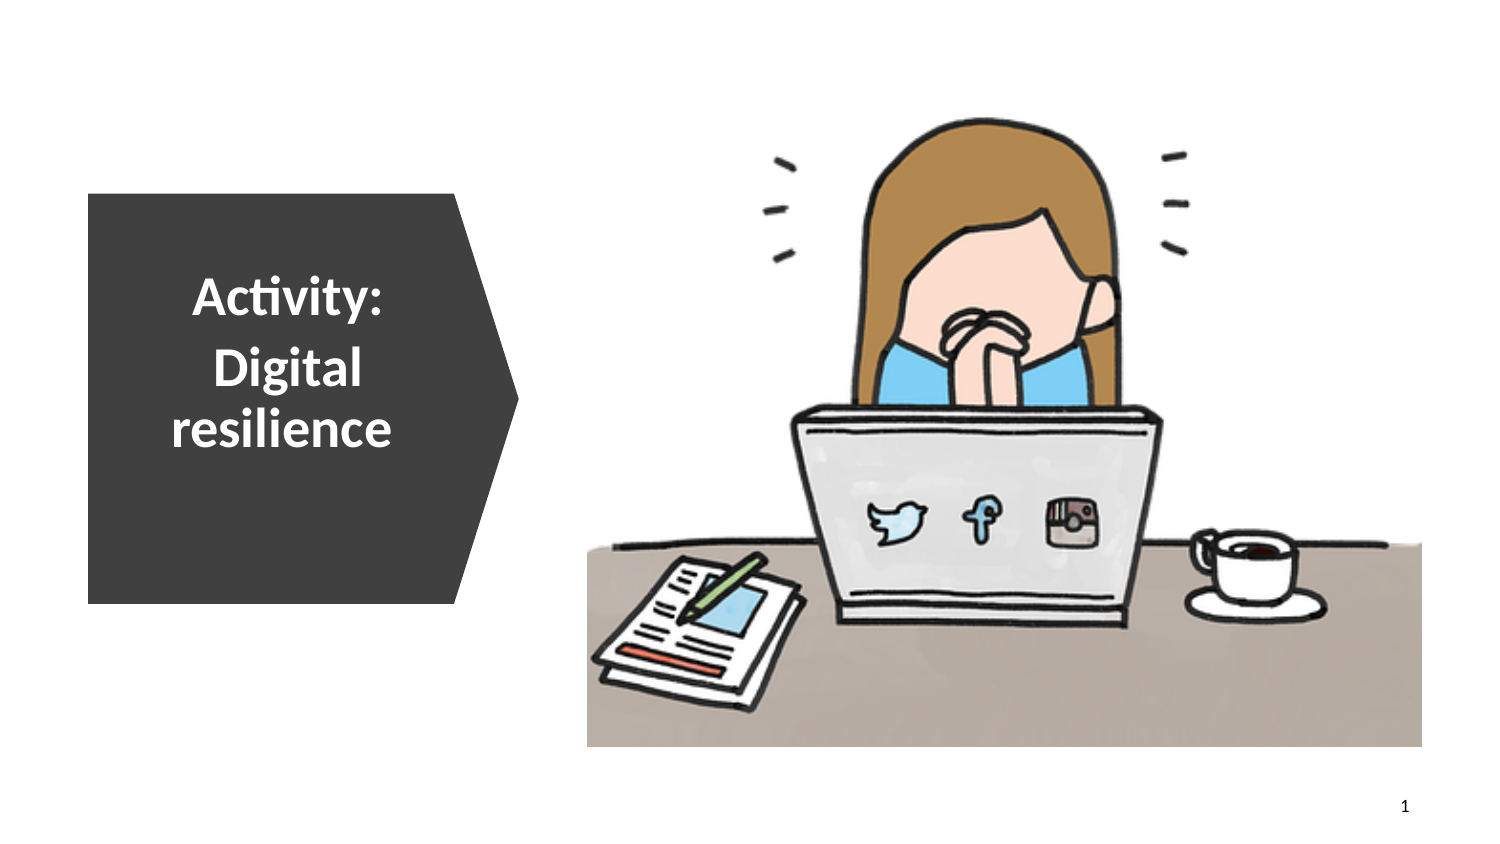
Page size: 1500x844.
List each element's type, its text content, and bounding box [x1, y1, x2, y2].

text_box Activity: Digital resilience [126, 242, 450, 556]
slide_number ‹#› [1357, 782, 1421, 827]
picture [587, 96, 1423, 747]
text_box [88, 193, 519, 604]
